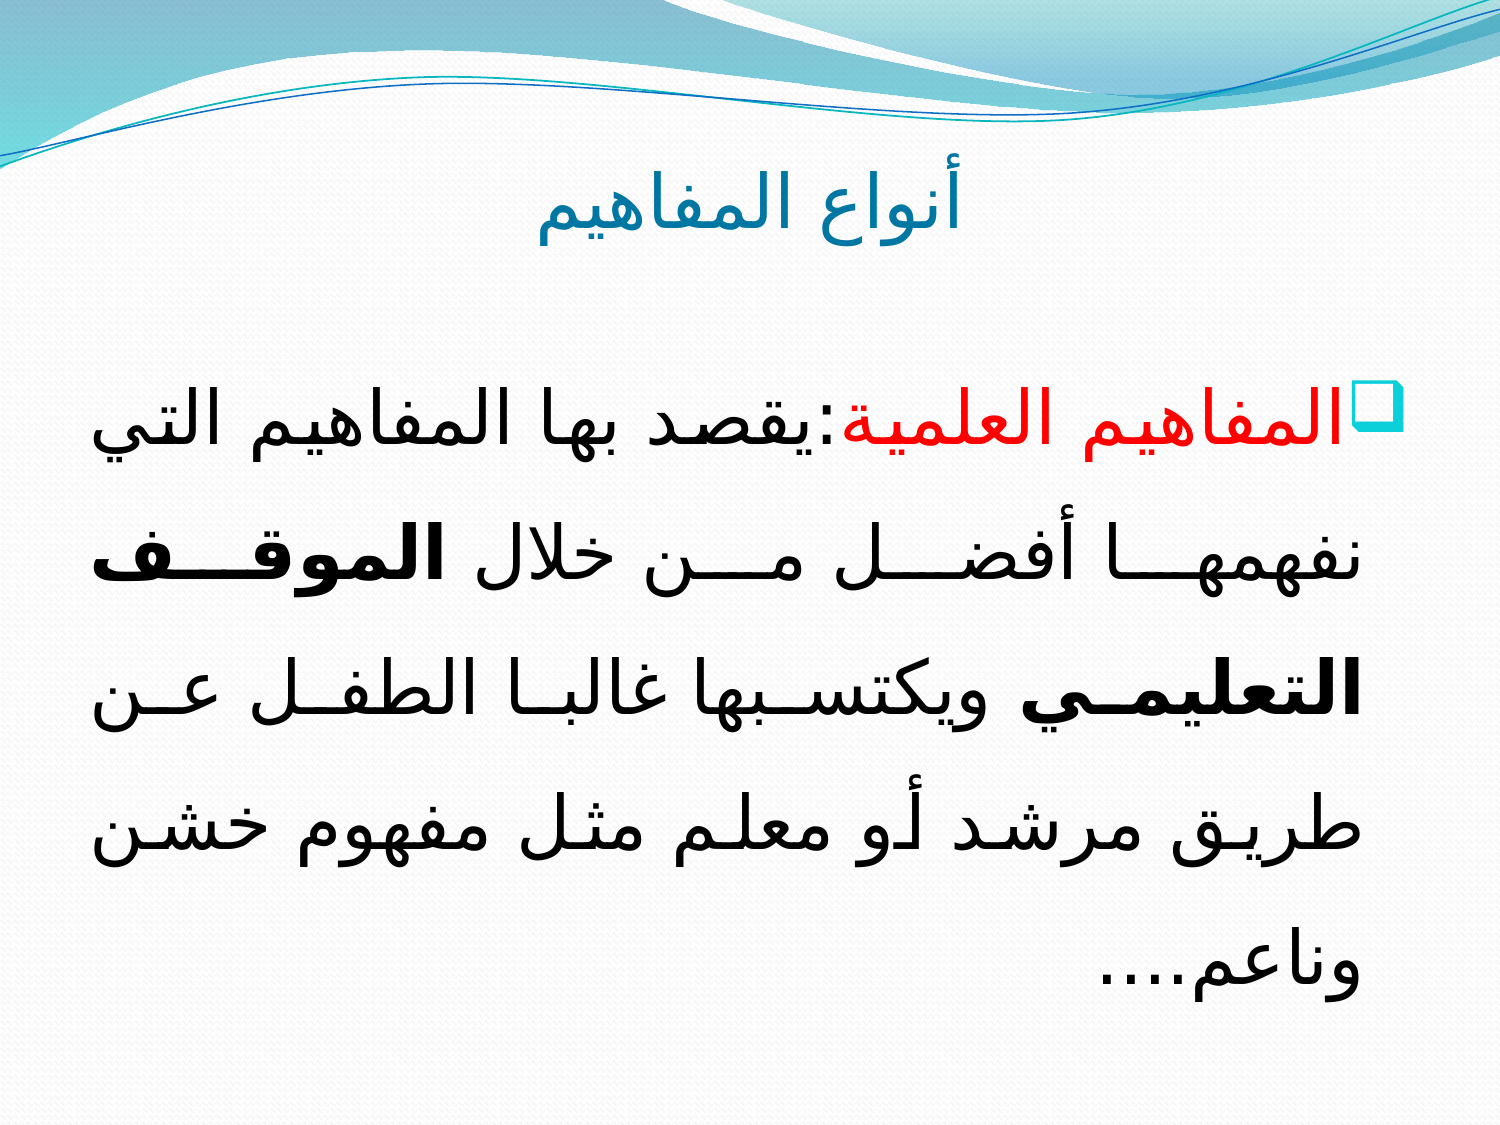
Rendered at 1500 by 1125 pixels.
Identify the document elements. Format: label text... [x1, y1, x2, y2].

list المفاهيم العلمية:يقصد بها المفاهيم التي نفهمها أفضل من خلال الموقف التعليمي ويكتسبها غالبا الطفل عن طريق مرشد أو معلم مثل مفهوم خشن وناعم.... [75, 317, 1425, 1038]
title أنواع المفاهيم [75, 43, 1425, 244]
